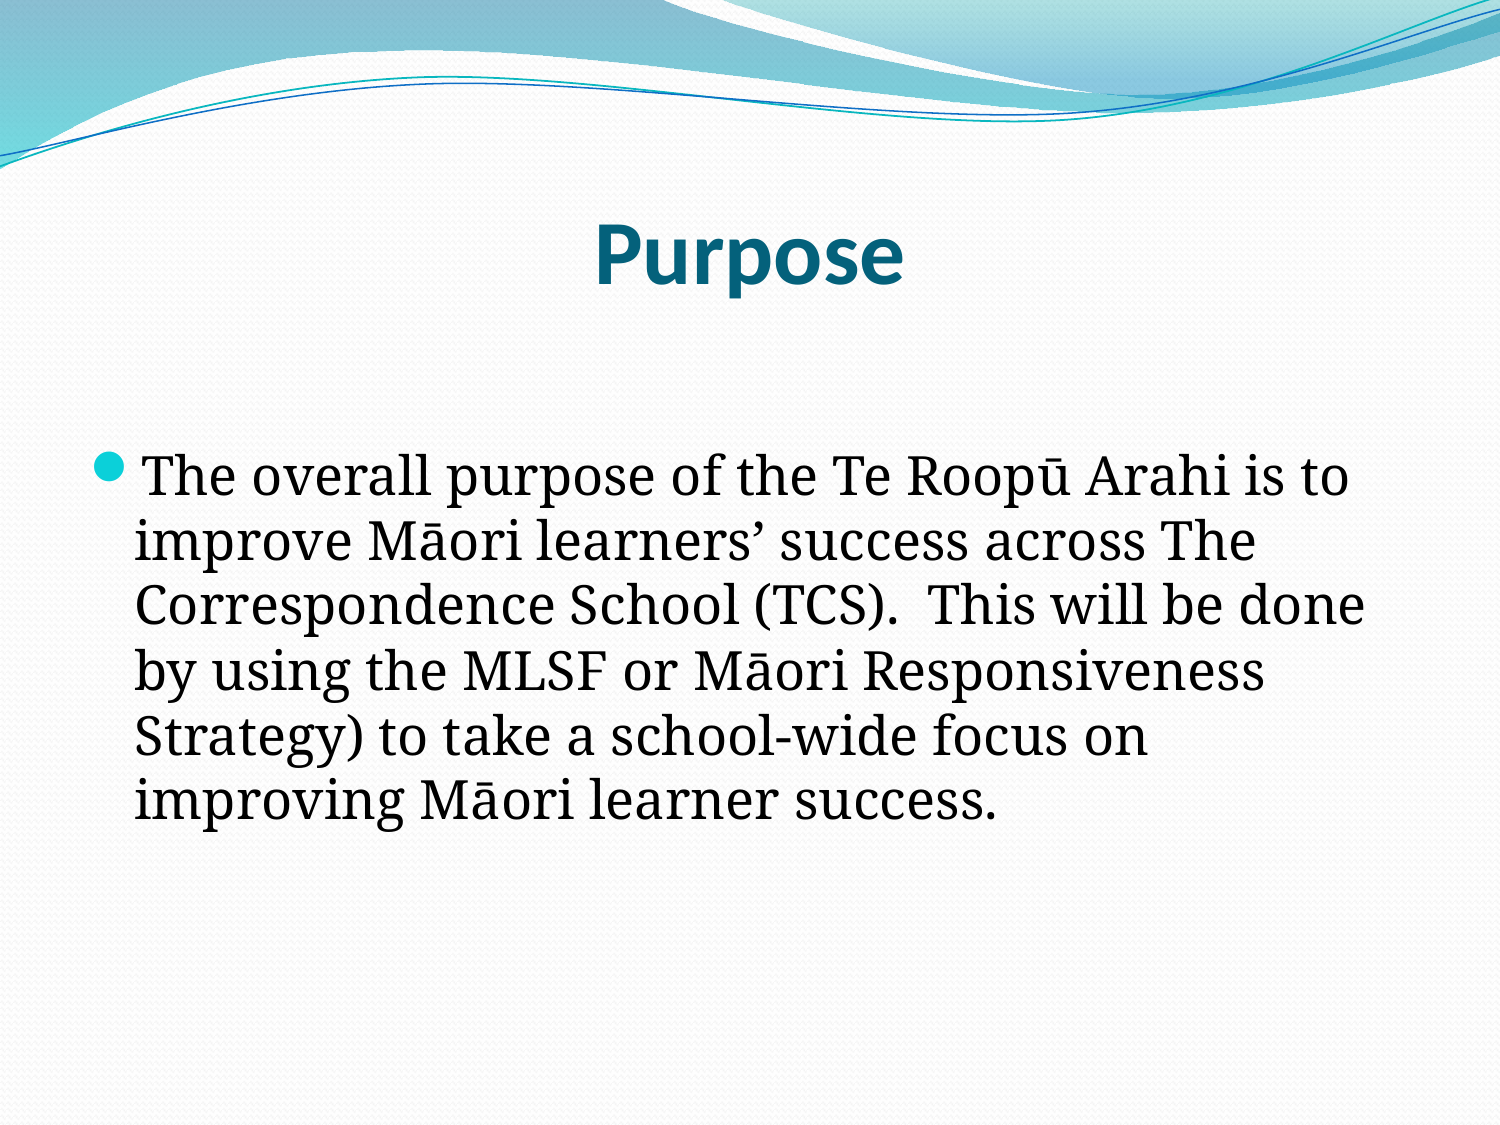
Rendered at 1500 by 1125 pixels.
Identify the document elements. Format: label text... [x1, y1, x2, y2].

list The overall purpose of the Te Roopū Arahi is to improve Māori learners’ success across The Correspondence School (TCS). This will be done by using the MLSF or Māori Responsiveness Strategy) to take a school-wide focus on improving Māori learner success. [75, 433, 1425, 1038]
title Purpose [75, 115, 1425, 303]
